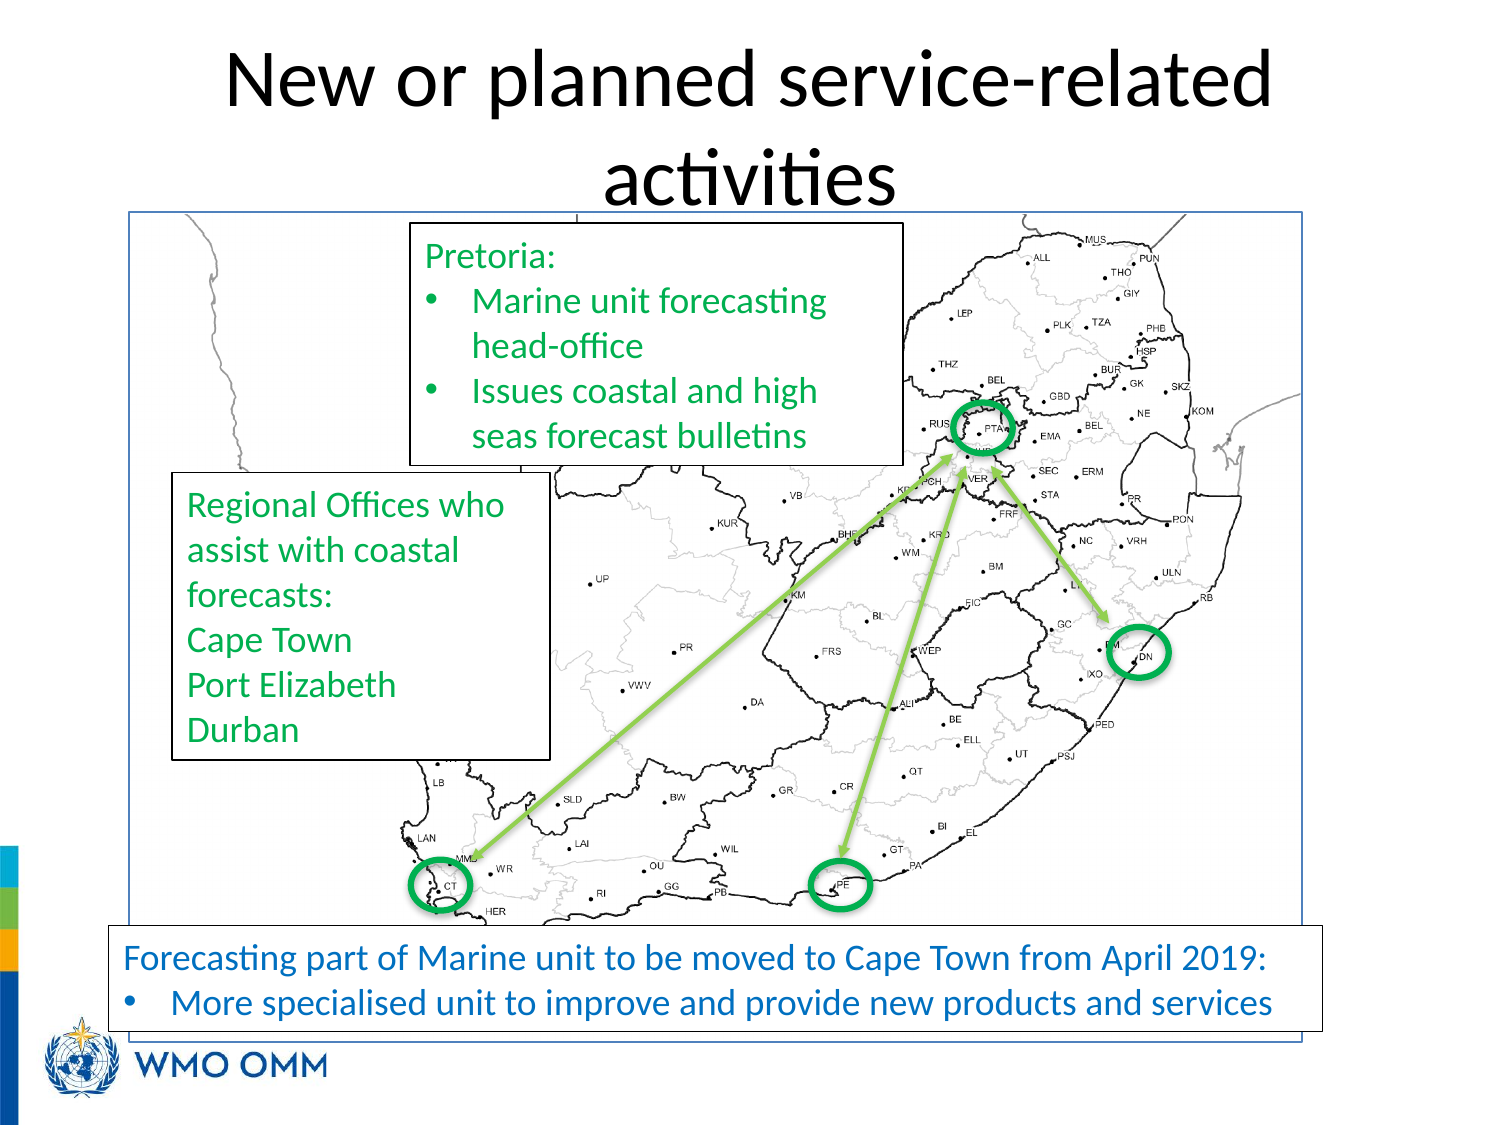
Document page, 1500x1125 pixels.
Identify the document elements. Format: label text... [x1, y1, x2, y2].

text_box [990, 465, 1110, 624]
picture [129, 212, 1302, 1042]
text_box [840, 465, 966, 859]
title New or planned service-related activities [75, 45, 1425, 201]
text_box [469, 453, 954, 862]
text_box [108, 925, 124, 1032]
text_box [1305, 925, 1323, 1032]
picture [0, 845, 327, 1125]
